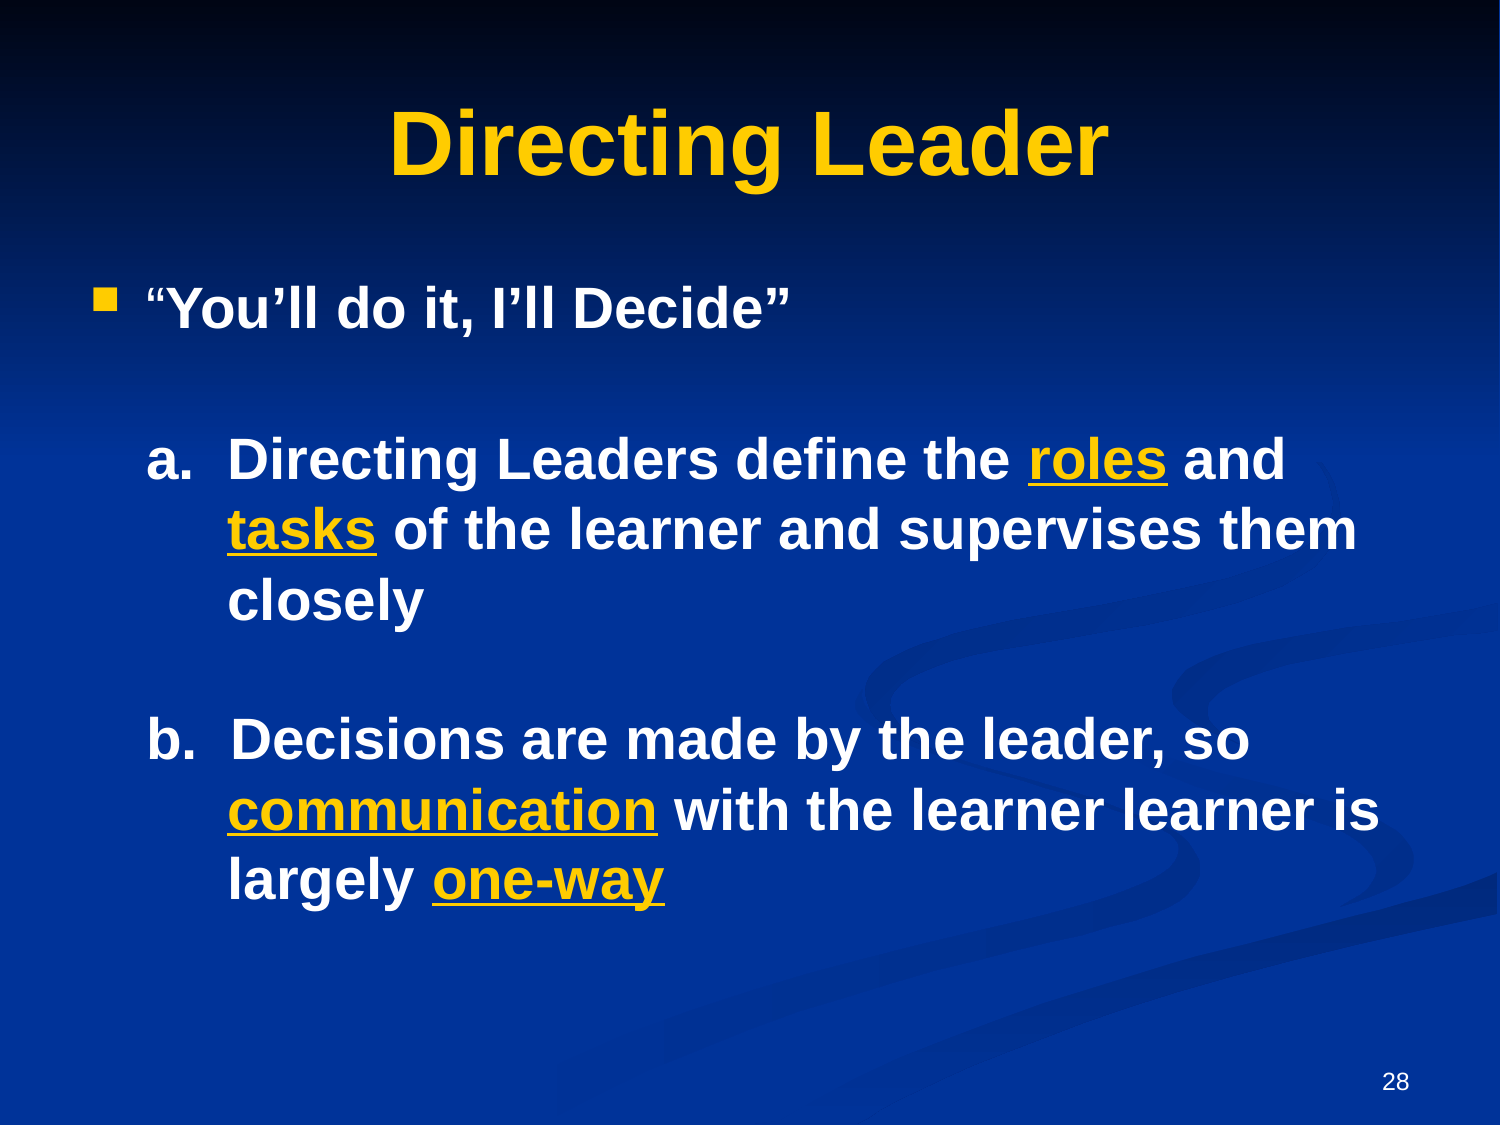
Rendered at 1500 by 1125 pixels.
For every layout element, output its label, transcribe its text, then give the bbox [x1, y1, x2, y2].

list “You’ll do it, I’ll Decide” a. Directing Leaders define the roles and tasks of the learner and supervises them closely b. Decisions are made by the leader, so communication with the learner learner is largely one-way [74, 262, 1426, 1076]
slide_number 28 [1074, 1076, 1426, 1104]
title Directing Leader [74, 44, 1426, 233]
